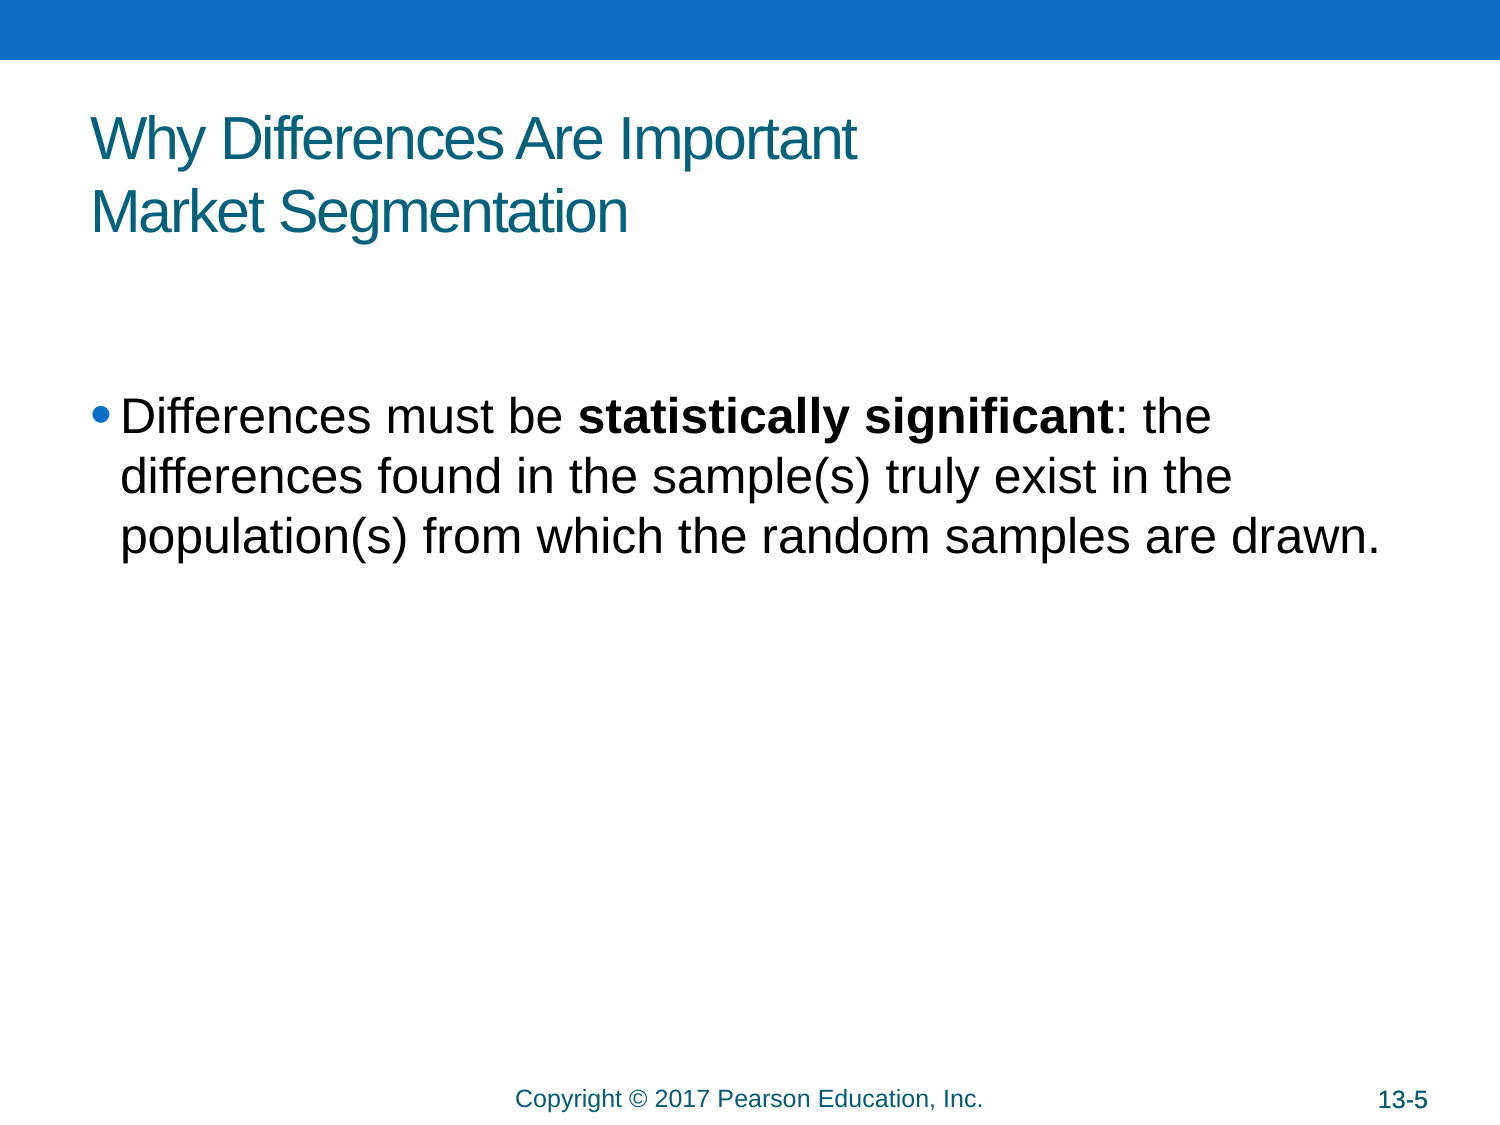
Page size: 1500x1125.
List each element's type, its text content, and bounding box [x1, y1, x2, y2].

list Differences must be statistically significant: the differences found in the sample(s) truly exist in the population(s) from which the random samples are drawn. [75, 376, 1425, 1125]
title Why Differences Are Important Market Segmentation [75, 90, 1425, 253]
